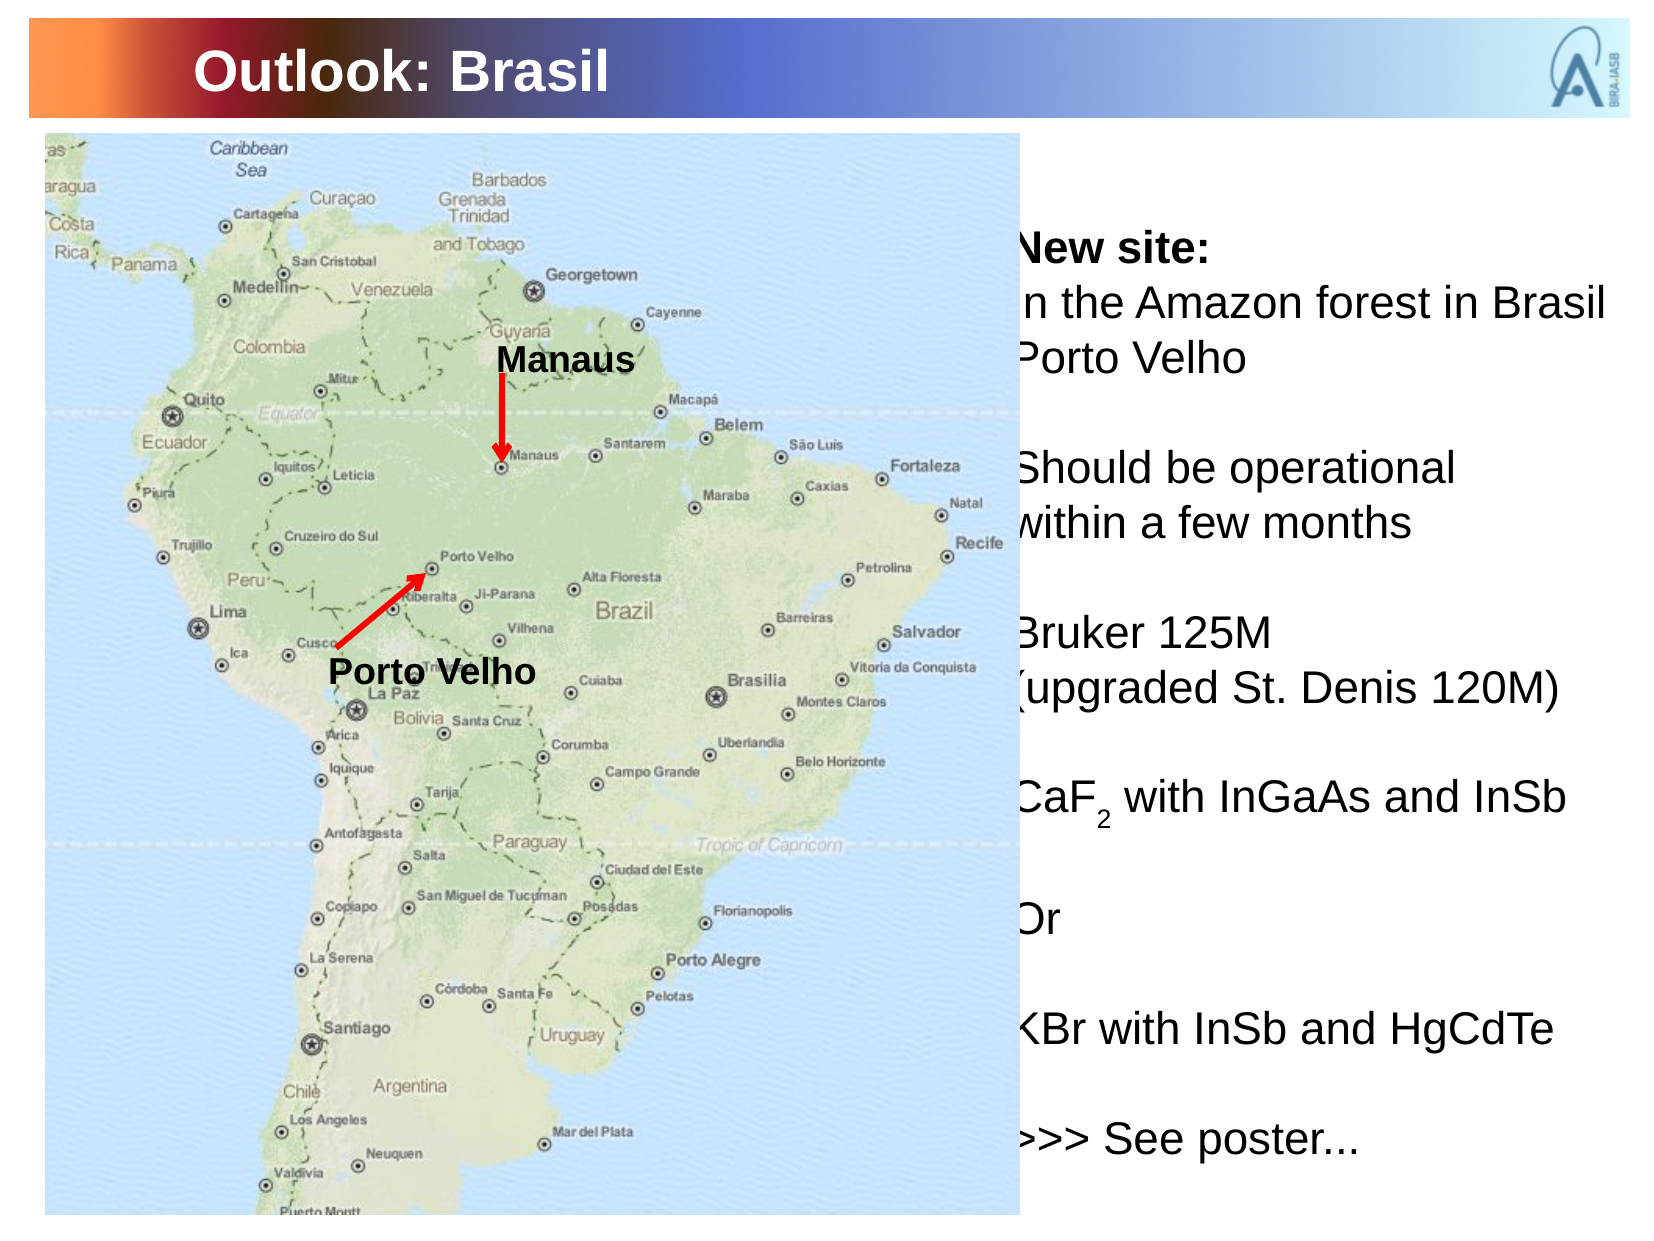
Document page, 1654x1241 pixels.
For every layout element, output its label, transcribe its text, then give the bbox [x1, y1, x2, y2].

text_box New site: In the Amazon forest in Brasil Porto Velho Should be operational within a few months Bruker 125M (upgraded St. Denis 120M) CaF2 with InGaAs and InSb Or KBr with InSb and HgCdTe >>> See poster... [1025, 210, 1635, 1171]
picture [29, 18, 1630, 118]
title Outlook: Brasil [193, 25, 1536, 111]
picture [44, 133, 1021, 1216]
